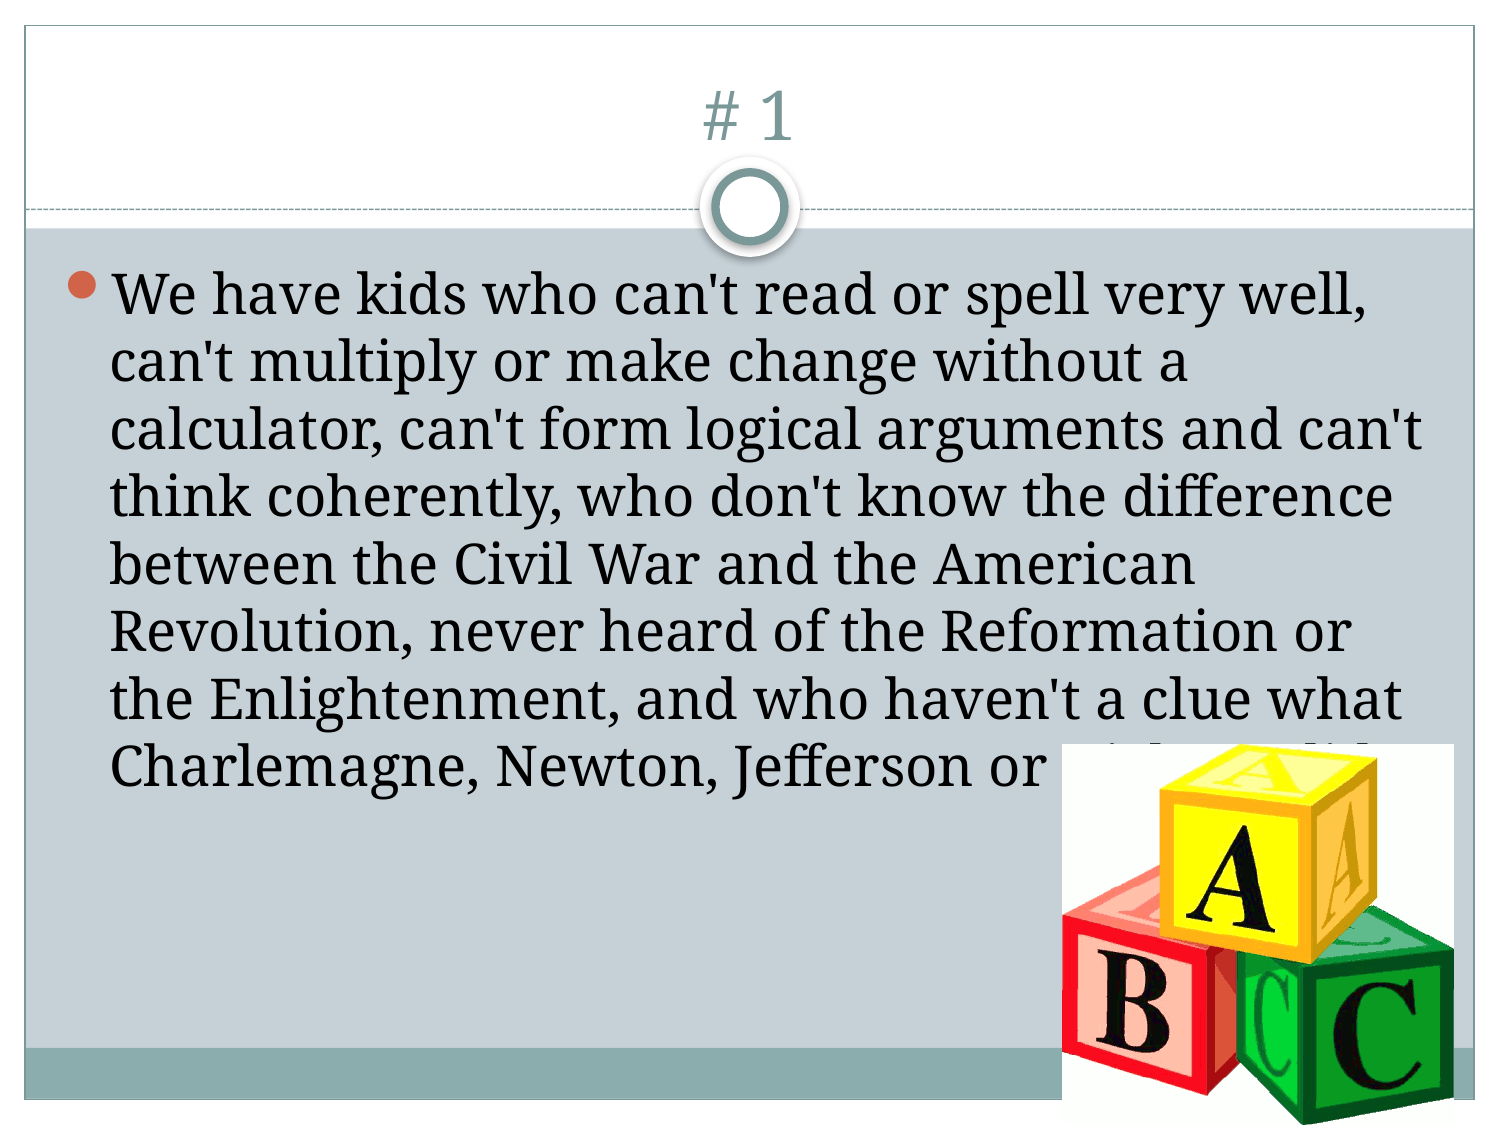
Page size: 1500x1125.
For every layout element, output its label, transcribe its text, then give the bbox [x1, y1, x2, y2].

title # 1 [49, 37, 1450, 162]
list We have kids who can't read or spell very well, can't multiply or make change without a calculator, can't form logical arguments and can't think coherently, who don't know the difference between the Civil War and the American Revolution, never heard of the Reformation or the Enlightenment, and who haven't a clue what Charlemagne, Newton, Jefferson or Dickens did. [49, 250, 1445, 938]
picture [1062, 744, 1455, 1125]
